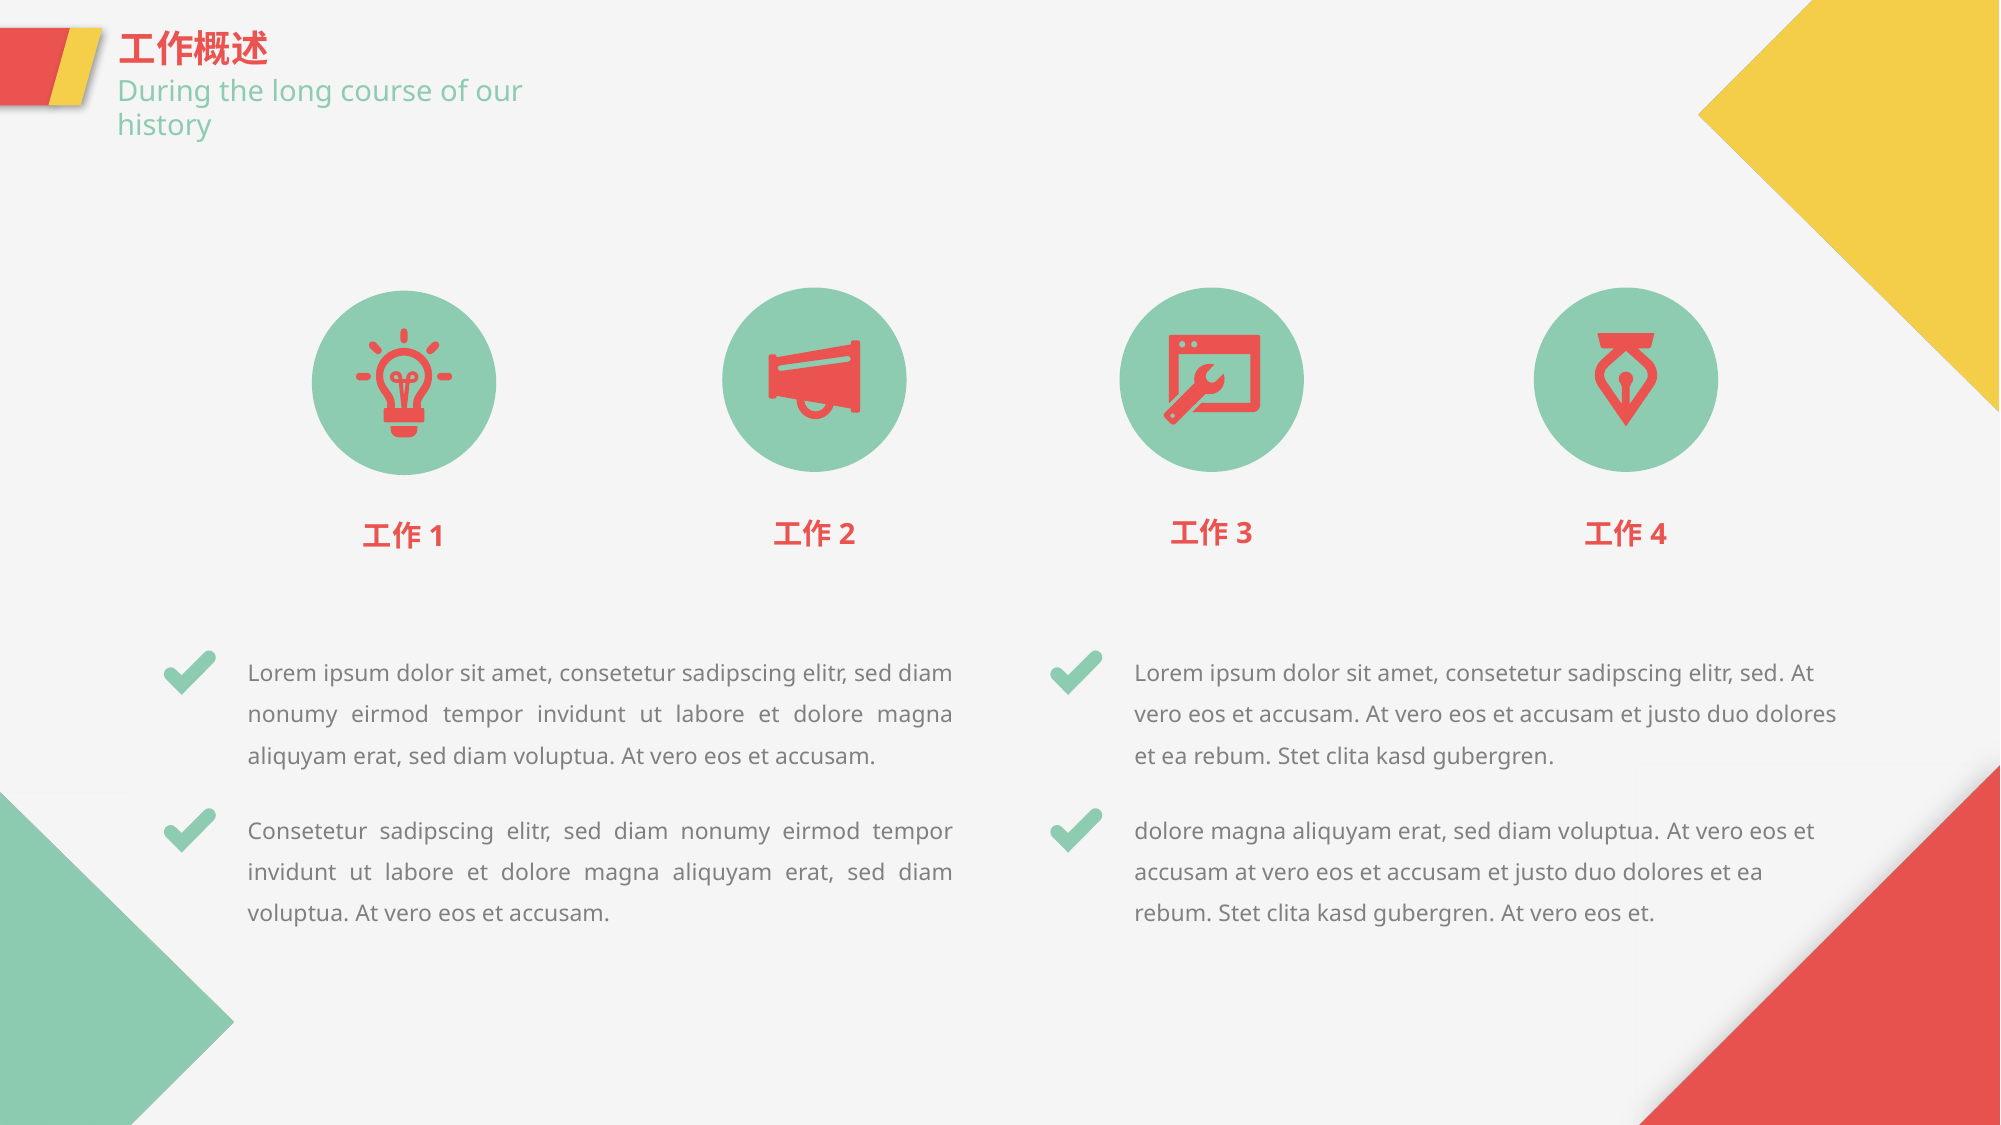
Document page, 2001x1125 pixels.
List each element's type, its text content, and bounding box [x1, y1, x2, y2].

text_box [390, 426, 418, 438]
text_box 工作1 [348, 510, 460, 560]
text_box 工作4 [1570, 507, 1682, 558]
text_box 工作2 [758, 507, 871, 558]
text_box [1163, 363, 1225, 425]
text_box 工作3 [1155, 506, 1268, 557]
text_box Consetetur sadipscing elitr, sed diam nonumy eirmod tempor invidunt ut labore et dolore magna aliquyam erat, sed diam voluptua. At vero eos et accusam. [234, 795, 969, 934]
text_box [400, 328, 408, 344]
text_box [436, 372, 453, 381]
text_box [310, 289, 498, 477]
text_box [375, 347, 433, 423]
picture [1698, 0, 1999, 412]
picture [0, 792, 234, 1125]
text_box [1168, 334, 1261, 413]
text_box [368, 341, 382, 355]
text_box [426, 341, 440, 355]
text_box dolore magna aliquyam erat, sed diam voluptua. At vero eos et accusam at vero eos et accusam et justo duo dolores et ea rebum. Stet clita kasd gubergren. At vero eos et. [1119, 795, 1622, 934]
text_box [1050, 808, 1103, 853]
text_box Lorem ipsum dolor sit amet, consetetur sadipscing elitr, sed. At vero eos et accusam. At vero eos et accusam et justo duo dolores et ea rebum. Stet clita kasd gubergren. [1119, 637, 1856, 777]
text_box [163, 650, 216, 695]
text_box [1594, 333, 1658, 427]
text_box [0, 17, 615, 116]
text_box [1118, 286, 1305, 473]
text_box Lorem ipsum dolor sit amet, consetetur sadipscing elitr, sed diam nonumy eirmod tempor invidunt ut labore et dolore magna aliquyam erat, sed diam voluptua. At vero eos et accusam. [233, 637, 969, 777]
picture [1636, 764, 2000, 1125]
text_box [1050, 650, 1103, 695]
text_box [355, 372, 372, 381]
text_box [1532, 286, 1714, 473]
text_box [721, 286, 908, 473]
text_box [768, 340, 861, 420]
